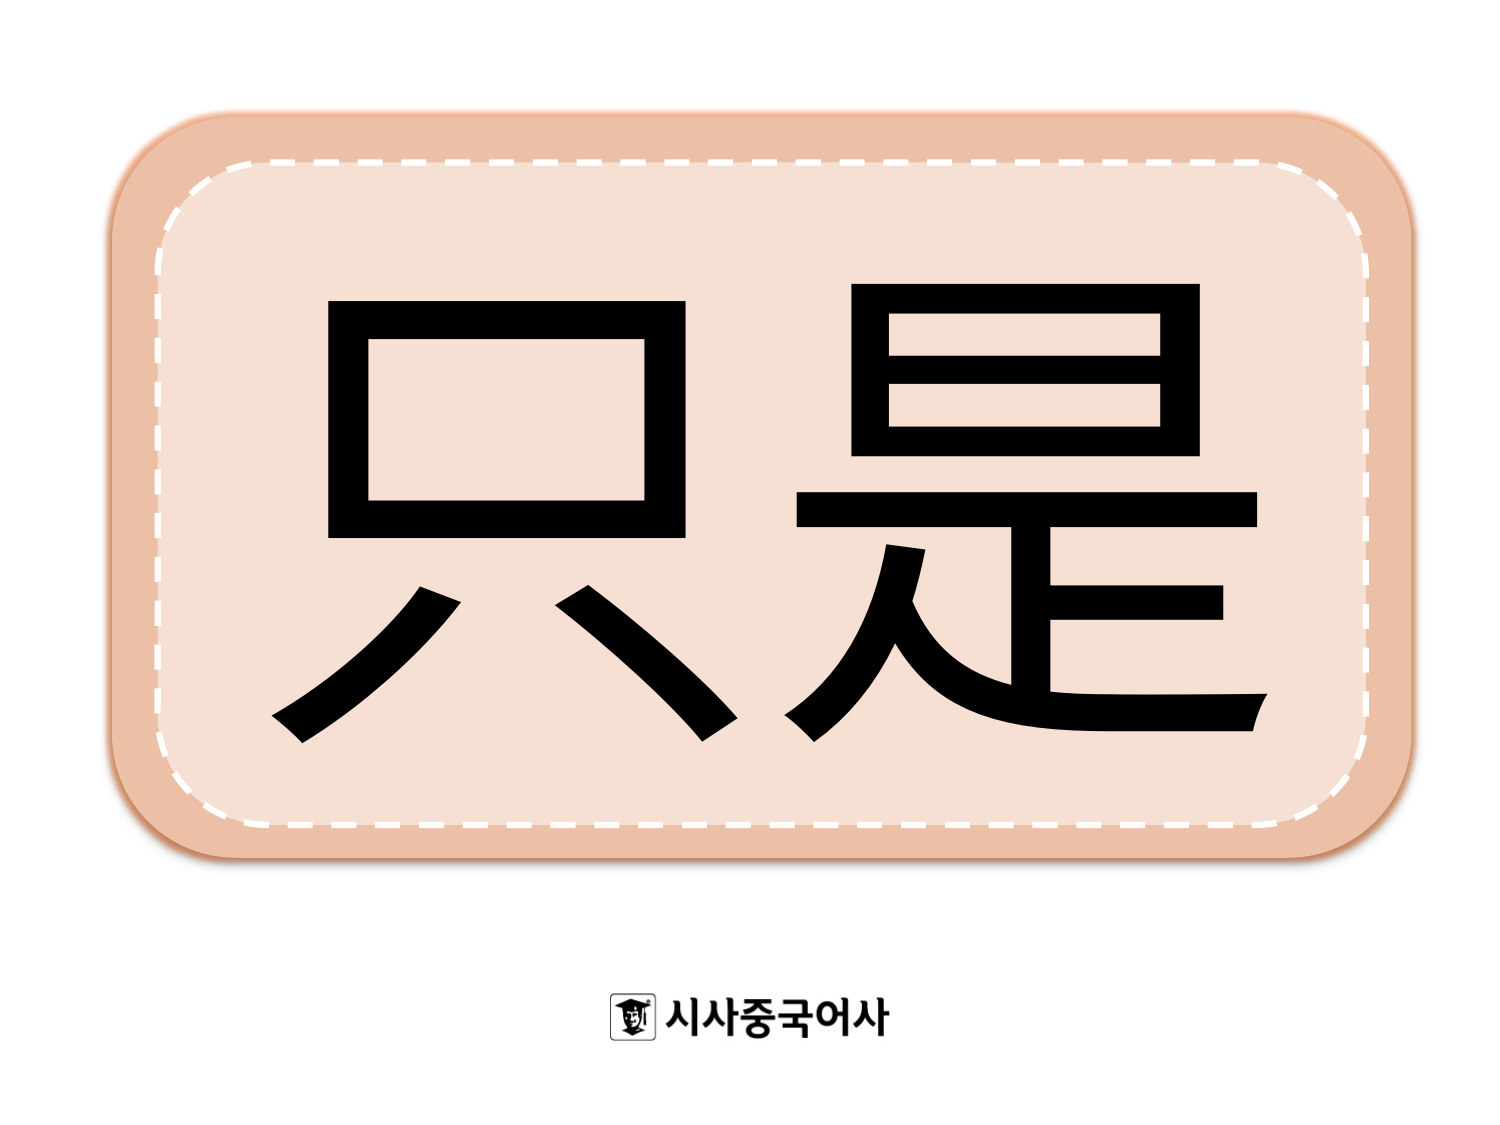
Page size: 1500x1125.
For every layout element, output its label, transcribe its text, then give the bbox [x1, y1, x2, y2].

picture [602, 987, 898, 1047]
text_box 只是 [162, 160, 1371, 824]
